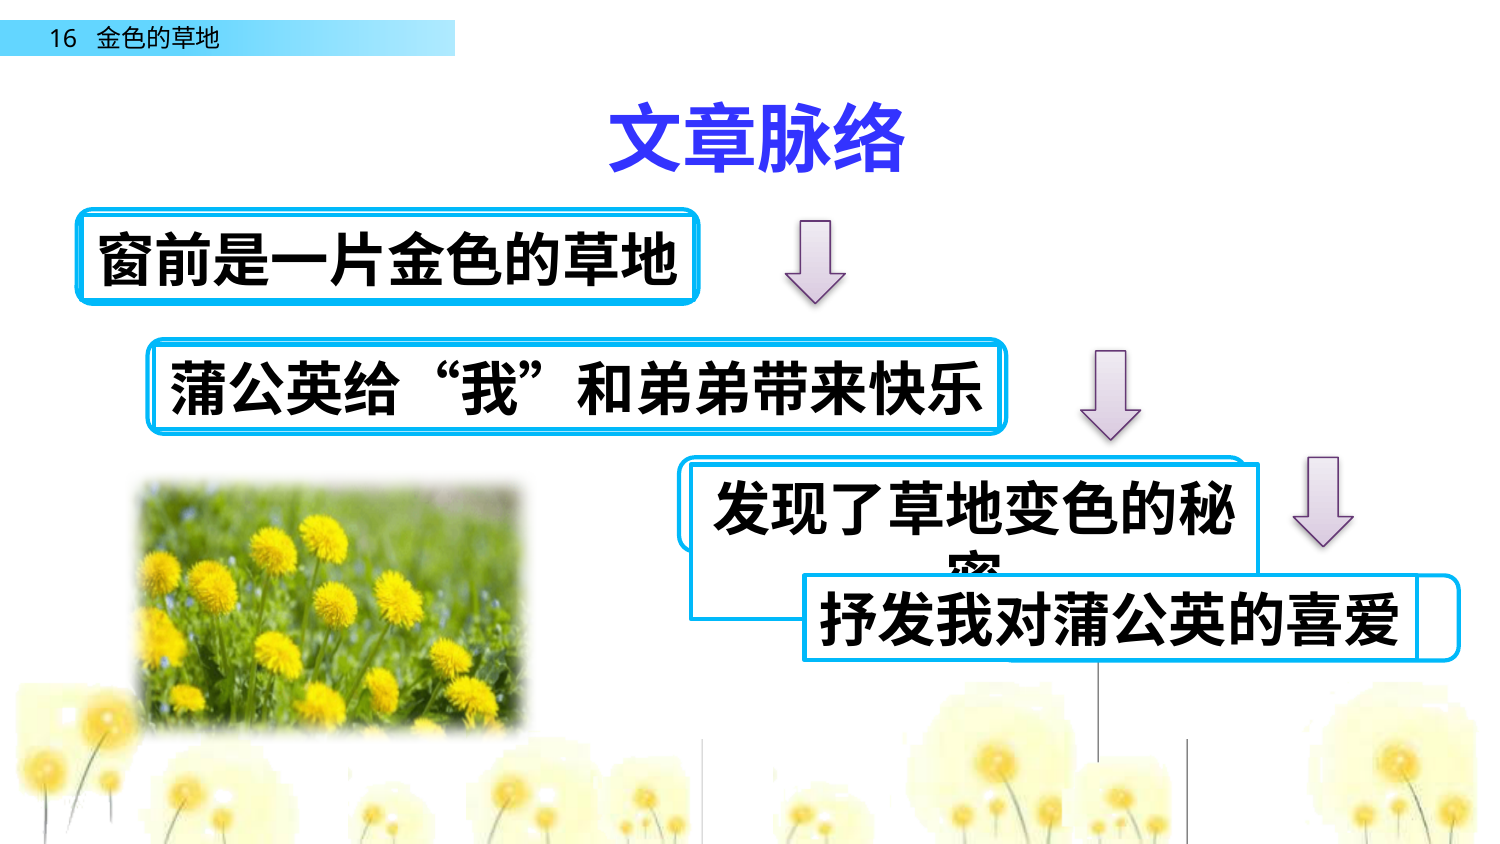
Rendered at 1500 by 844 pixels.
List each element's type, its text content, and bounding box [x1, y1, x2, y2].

text_box [1079, 350, 1142, 441]
picture [0, 468, 1188, 844]
text_box [1292, 456, 1354, 548]
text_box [147, 338, 1007, 434]
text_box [802, 575, 1459, 662]
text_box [76, 208, 699, 304]
text_box [784, 220, 846, 305]
text_box 文章脉络 [592, 39, 1007, 190]
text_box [678, 457, 1259, 622]
picture [1222, 657, 1500, 844]
